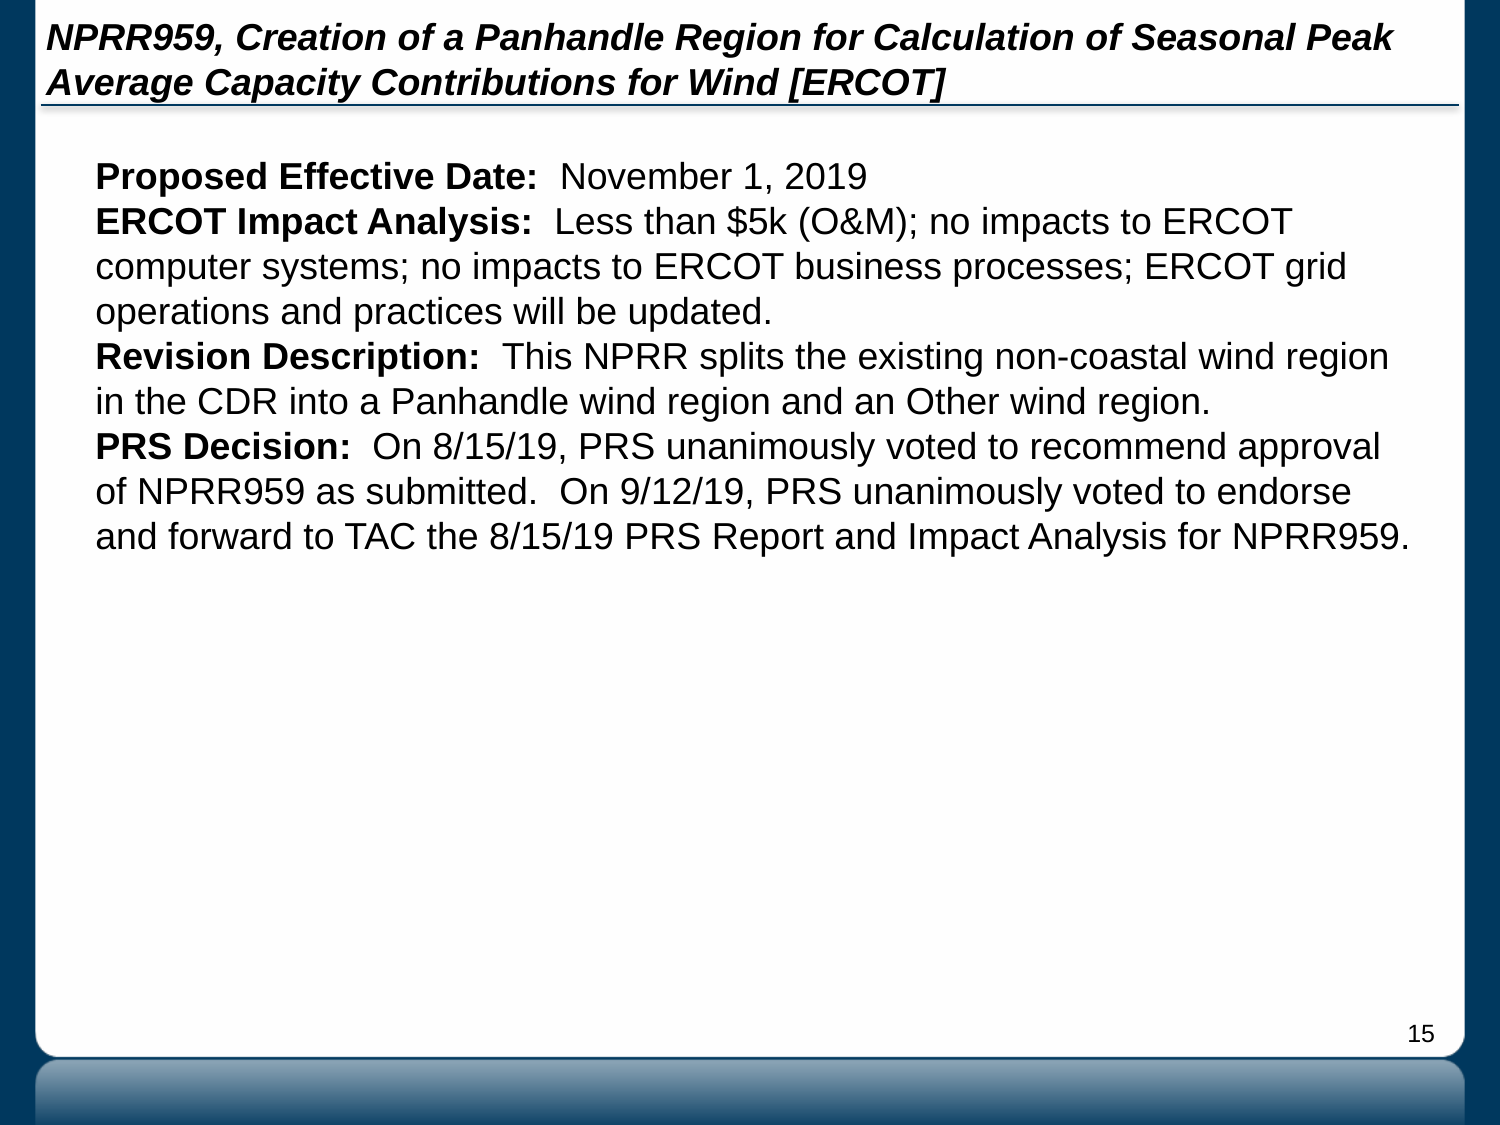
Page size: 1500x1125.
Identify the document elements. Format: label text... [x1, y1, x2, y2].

text_box Proposed Effective Date: November 1, 2019 ERCOT Impact Analysis: Less than $5k (O&M); no impacts to ERCOT computer systems; no impacts to ERCOT business processes; ERCOT grid operations and practices will be updated. Revision Description: This NPRR splits the existing non-coastal wind region in the CDR into a Panhandle wind region and an Other wind region. PRS Decision: On 8/15/19, PRS unanimously voted to recommend approval of NPRR959 as submitted. On 9/12/19, PRS unanimously voted to endorse and forward to TAC the 8/15/19 PRS Report and Impact Analysis for NPRR959. [80, 144, 1435, 609]
picture [35, 0, 1465, 1125]
title NPRR959, Creation of a Panhandle Region for Calculation of Seasonal Peak Average Capacity Contributions for Wind [ERCOT] [31, 20, 1464, 97]
